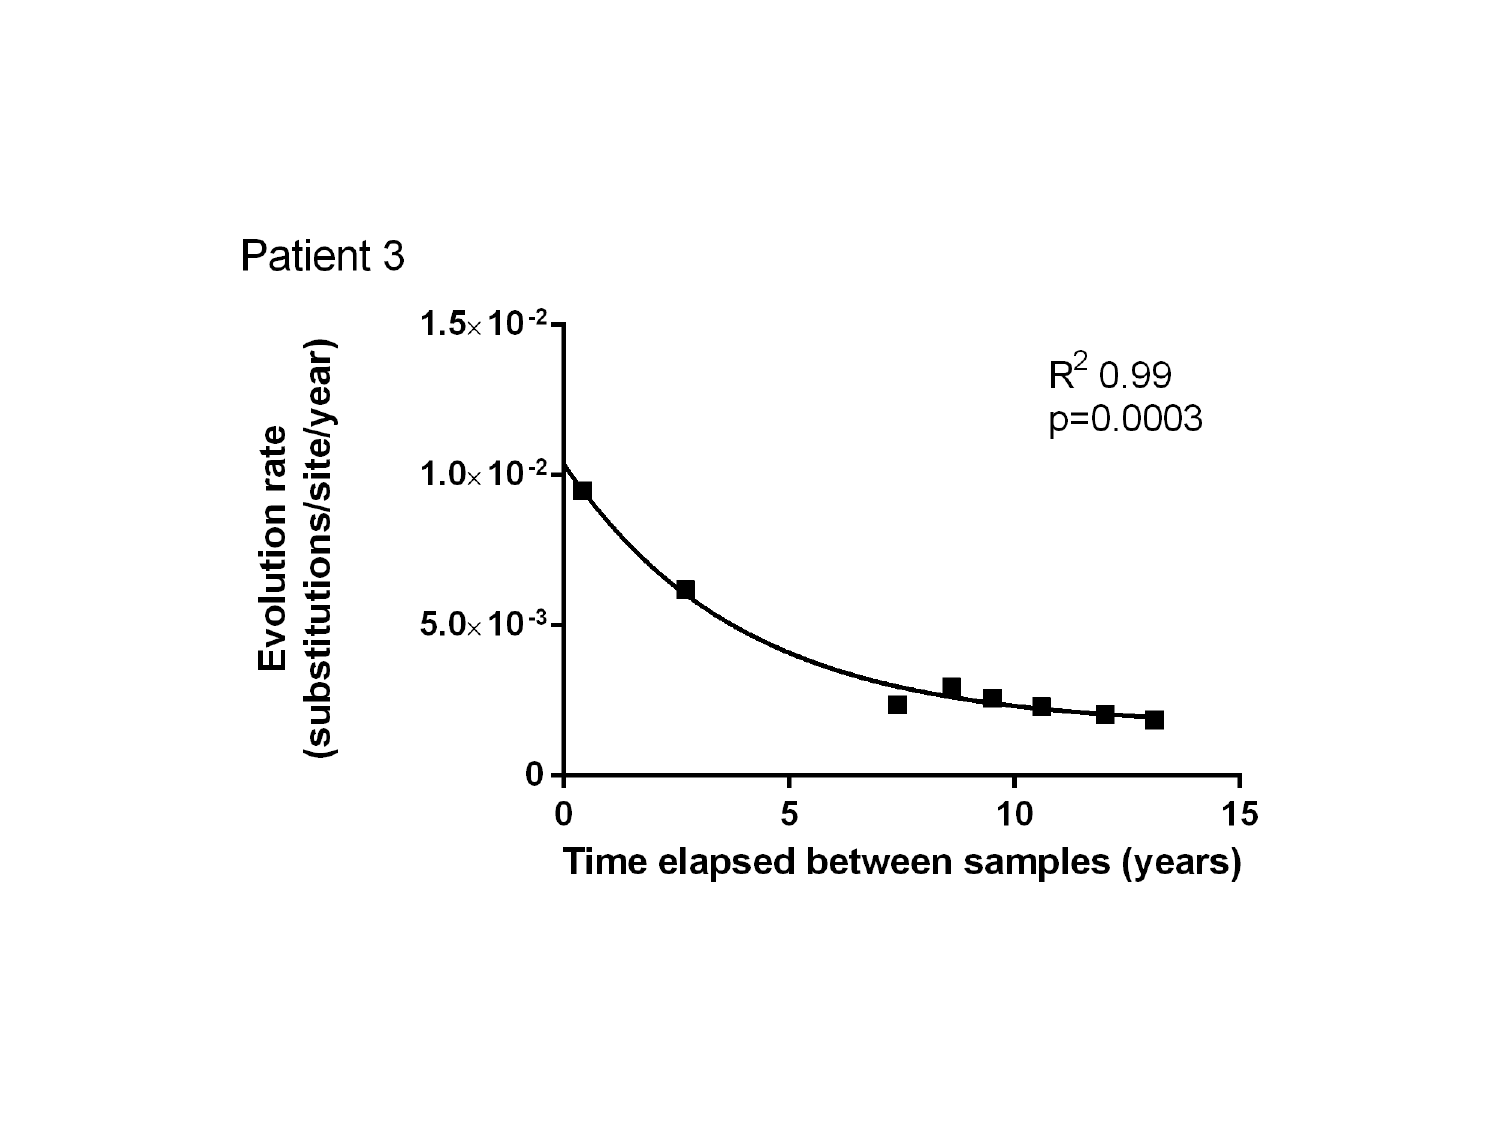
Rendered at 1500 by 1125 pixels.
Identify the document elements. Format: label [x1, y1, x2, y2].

picture [236, 234, 1262, 887]
